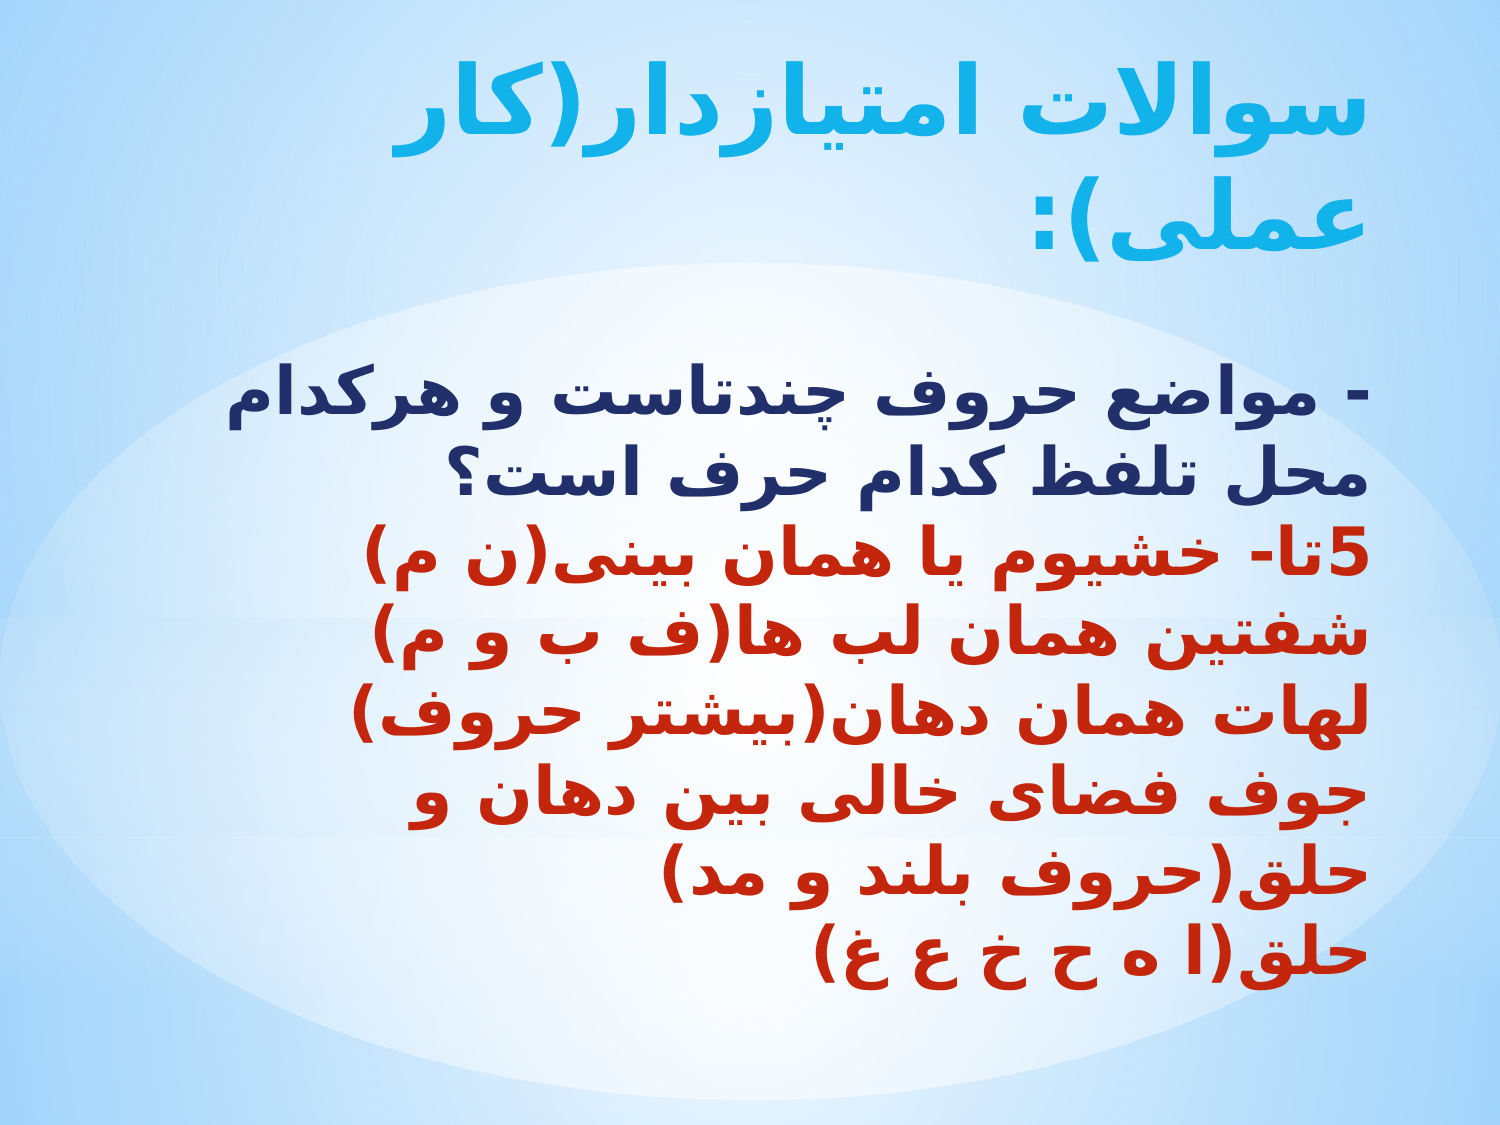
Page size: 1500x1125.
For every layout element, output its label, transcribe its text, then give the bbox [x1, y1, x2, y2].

title سوالات امتیازدار(کار عملی): - مواضع حروف چندتاست و هرکدام محل تلفظ کدام حرف است؟ 5تا- خشیوم یا همان بینی(ن م) شفتین همان لب ها(ف ب و م) لهات همان دهان(بیشتر حروف) جوف فضای خالی بین دهان و حلق(حروف بلند و مد) حلق(ا ه ح خ ع غ) [135, 30, 1388, 1047]
